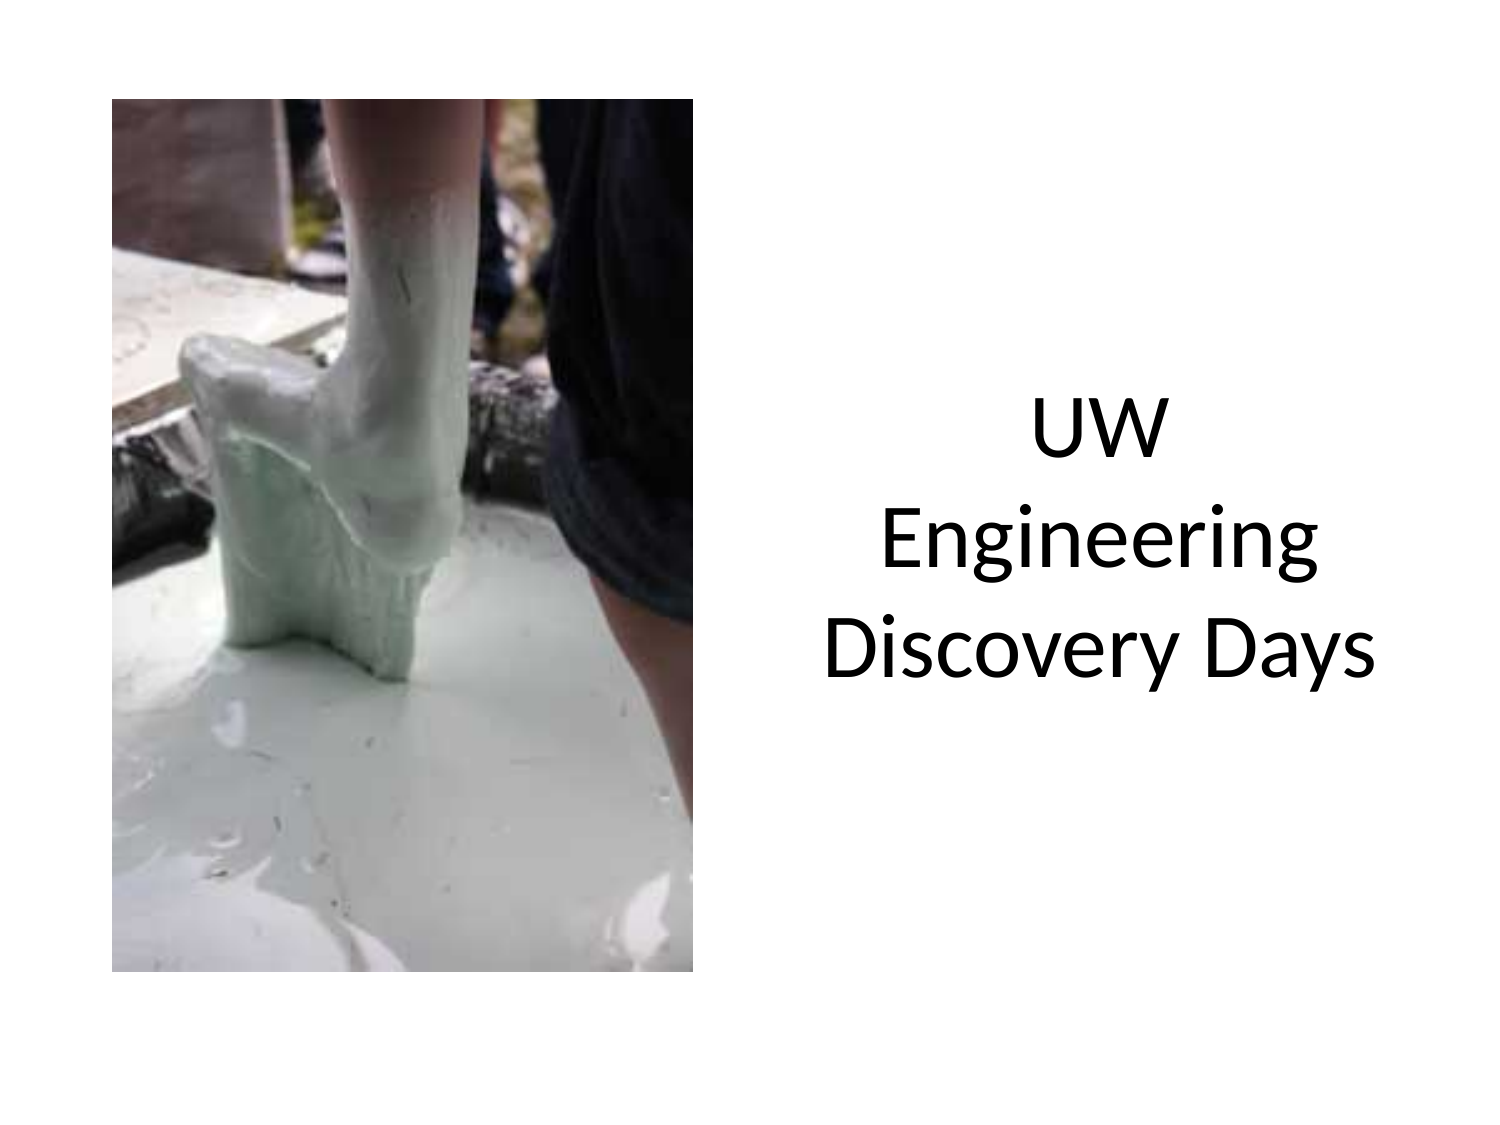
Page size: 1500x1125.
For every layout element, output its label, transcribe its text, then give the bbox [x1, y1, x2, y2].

picture [112, 99, 694, 973]
title UW Engineering Discovery Days [774, 99, 1425, 963]
